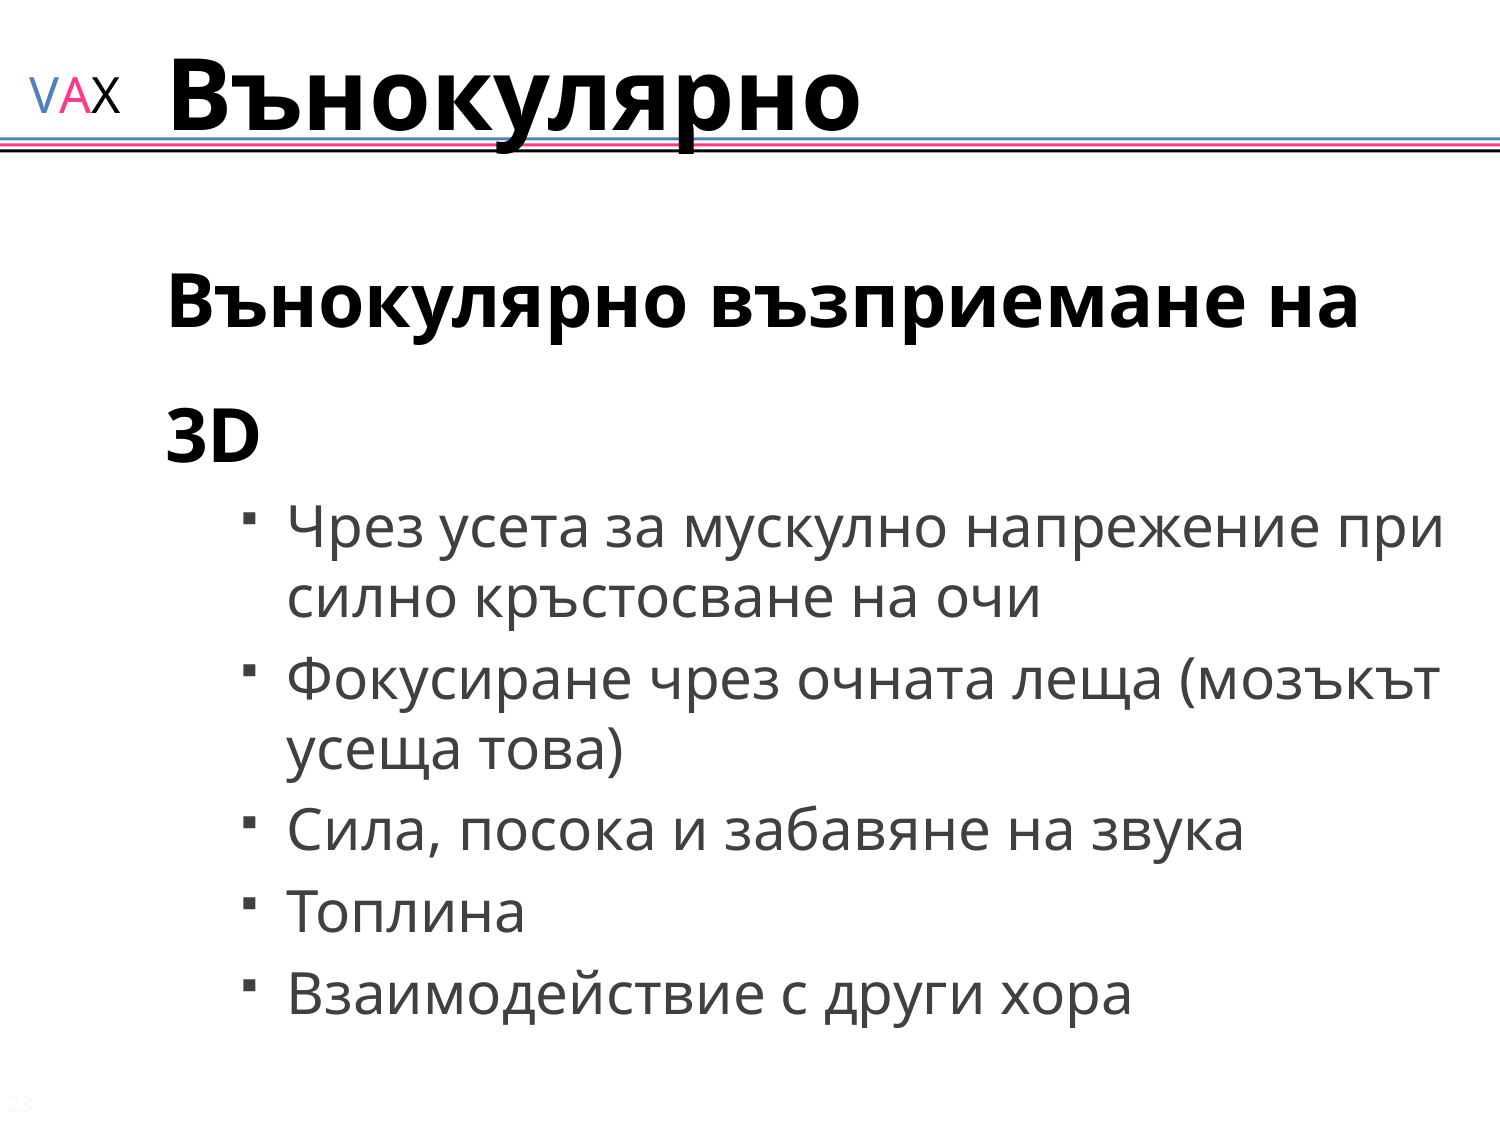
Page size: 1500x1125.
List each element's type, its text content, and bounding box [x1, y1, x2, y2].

title Вънокулярно [0, 37, 1500, 144]
list Вънокулярно възприемане на 3D Чрез усета за мускулно напрежение при силно кръстосване на очи Фокусиране чрез очната леща (мозъкът усеща това) Сила, посока и забавяне на звука Топлина Взаимодействие с други хора [150, 200, 1488, 1113]
